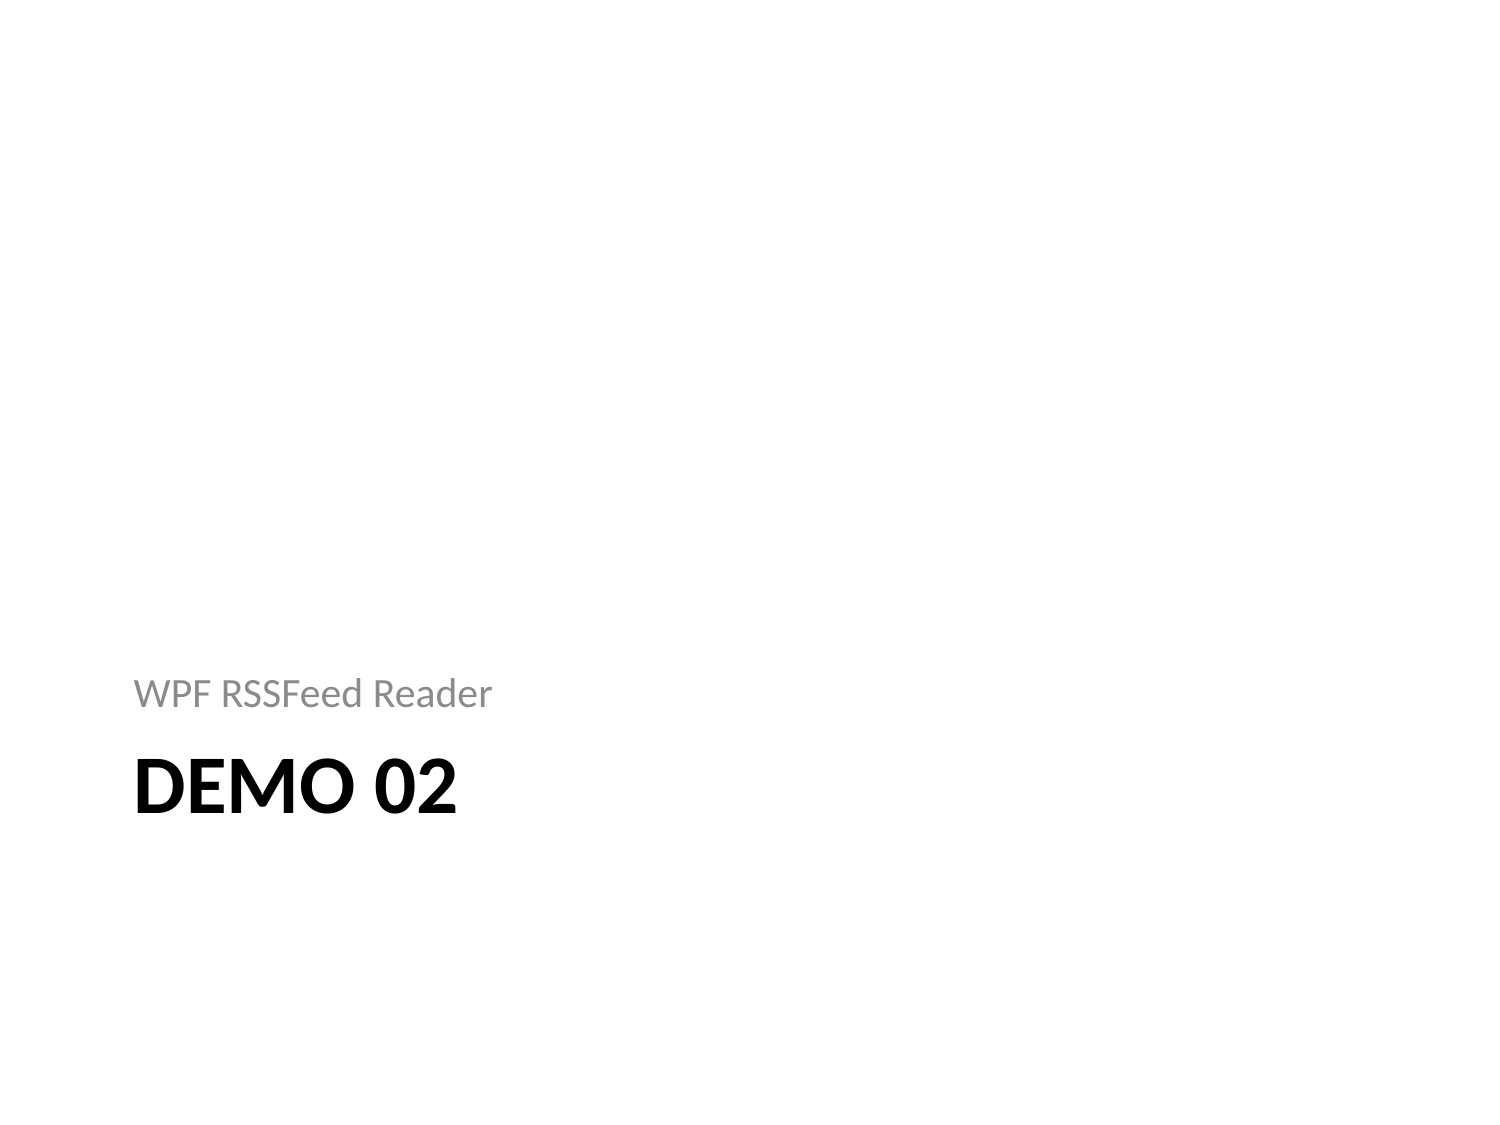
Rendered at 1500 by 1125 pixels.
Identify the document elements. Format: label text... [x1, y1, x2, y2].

list WPF RSSFeed Reader [118, 476, 1394, 723]
title DEMO 02 [118, 723, 1394, 947]
